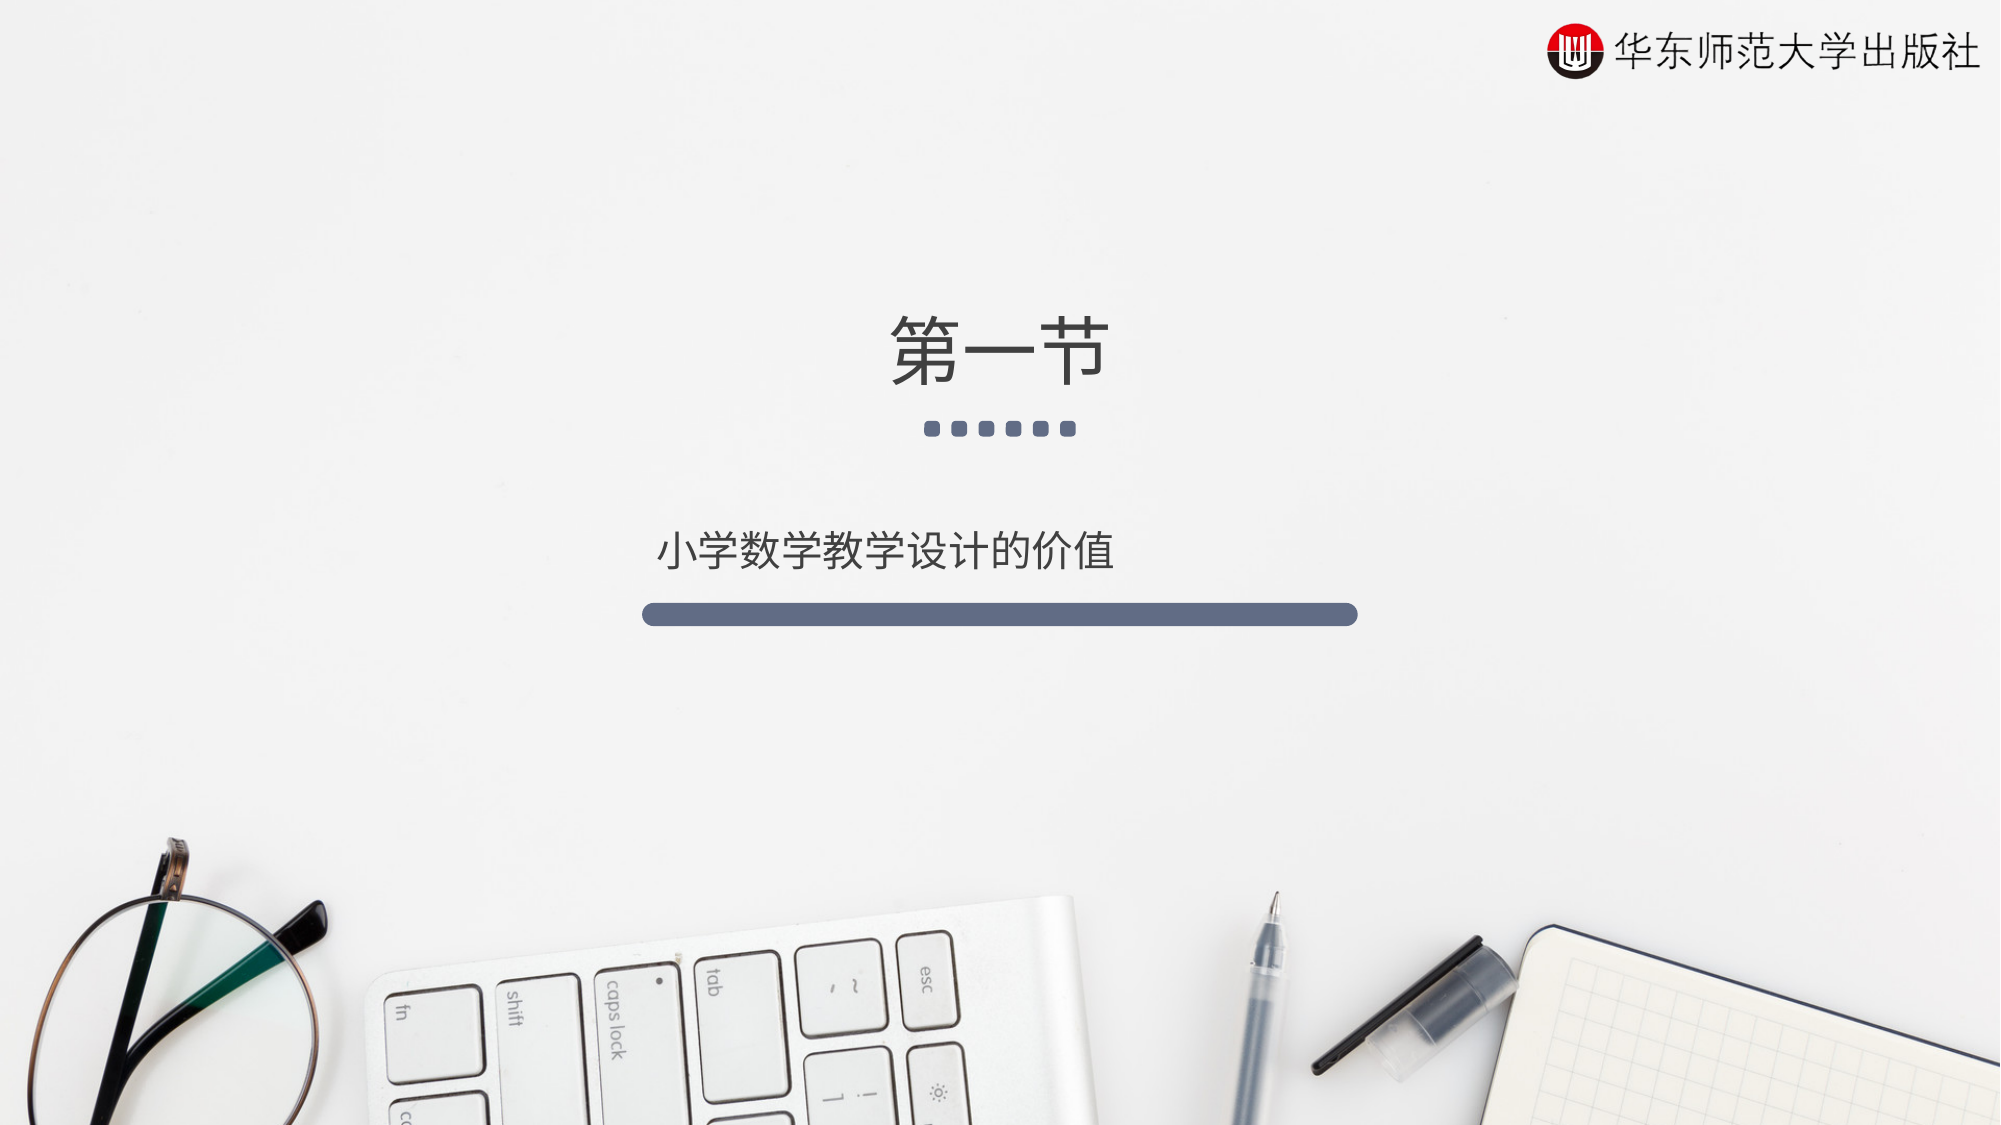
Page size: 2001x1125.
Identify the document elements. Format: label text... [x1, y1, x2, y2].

picture [0, 0, 2000, 1125]
text_box 第一节 [638, 296, 1361, 402]
text_box [641, 601, 1359, 628]
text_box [924, 420, 1076, 437]
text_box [1536, 13, 1989, 83]
text_box 小学数学教学设计的价值 [656, 525, 1344, 601]
